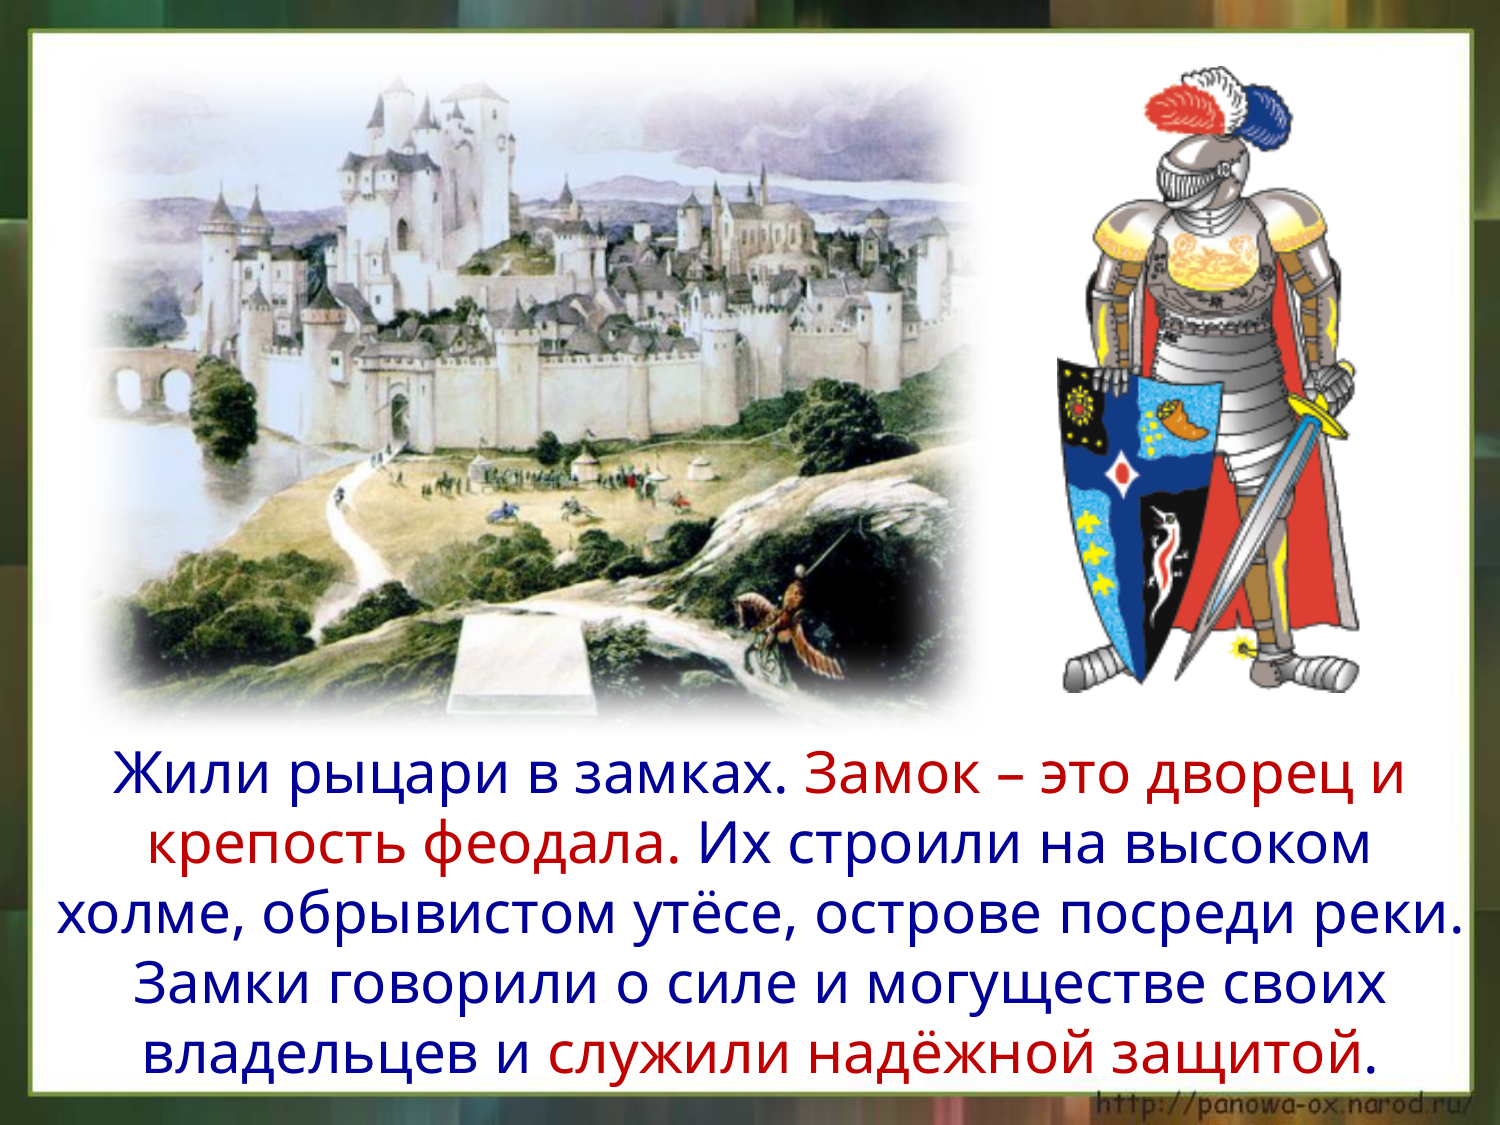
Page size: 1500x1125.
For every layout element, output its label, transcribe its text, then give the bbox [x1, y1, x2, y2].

picture [0, 0, 1500, 1125]
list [76, 54, 991, 740]
list Жили рыцари в замках. Замок – это дворец и крепость феодала. Их строили на высоком холме, обрывистом утёсе, острове посреди реки. Замки говорили о силе и могуществе своих владельцев и служили надёжной защитой. [0, 727, 1483, 1094]
